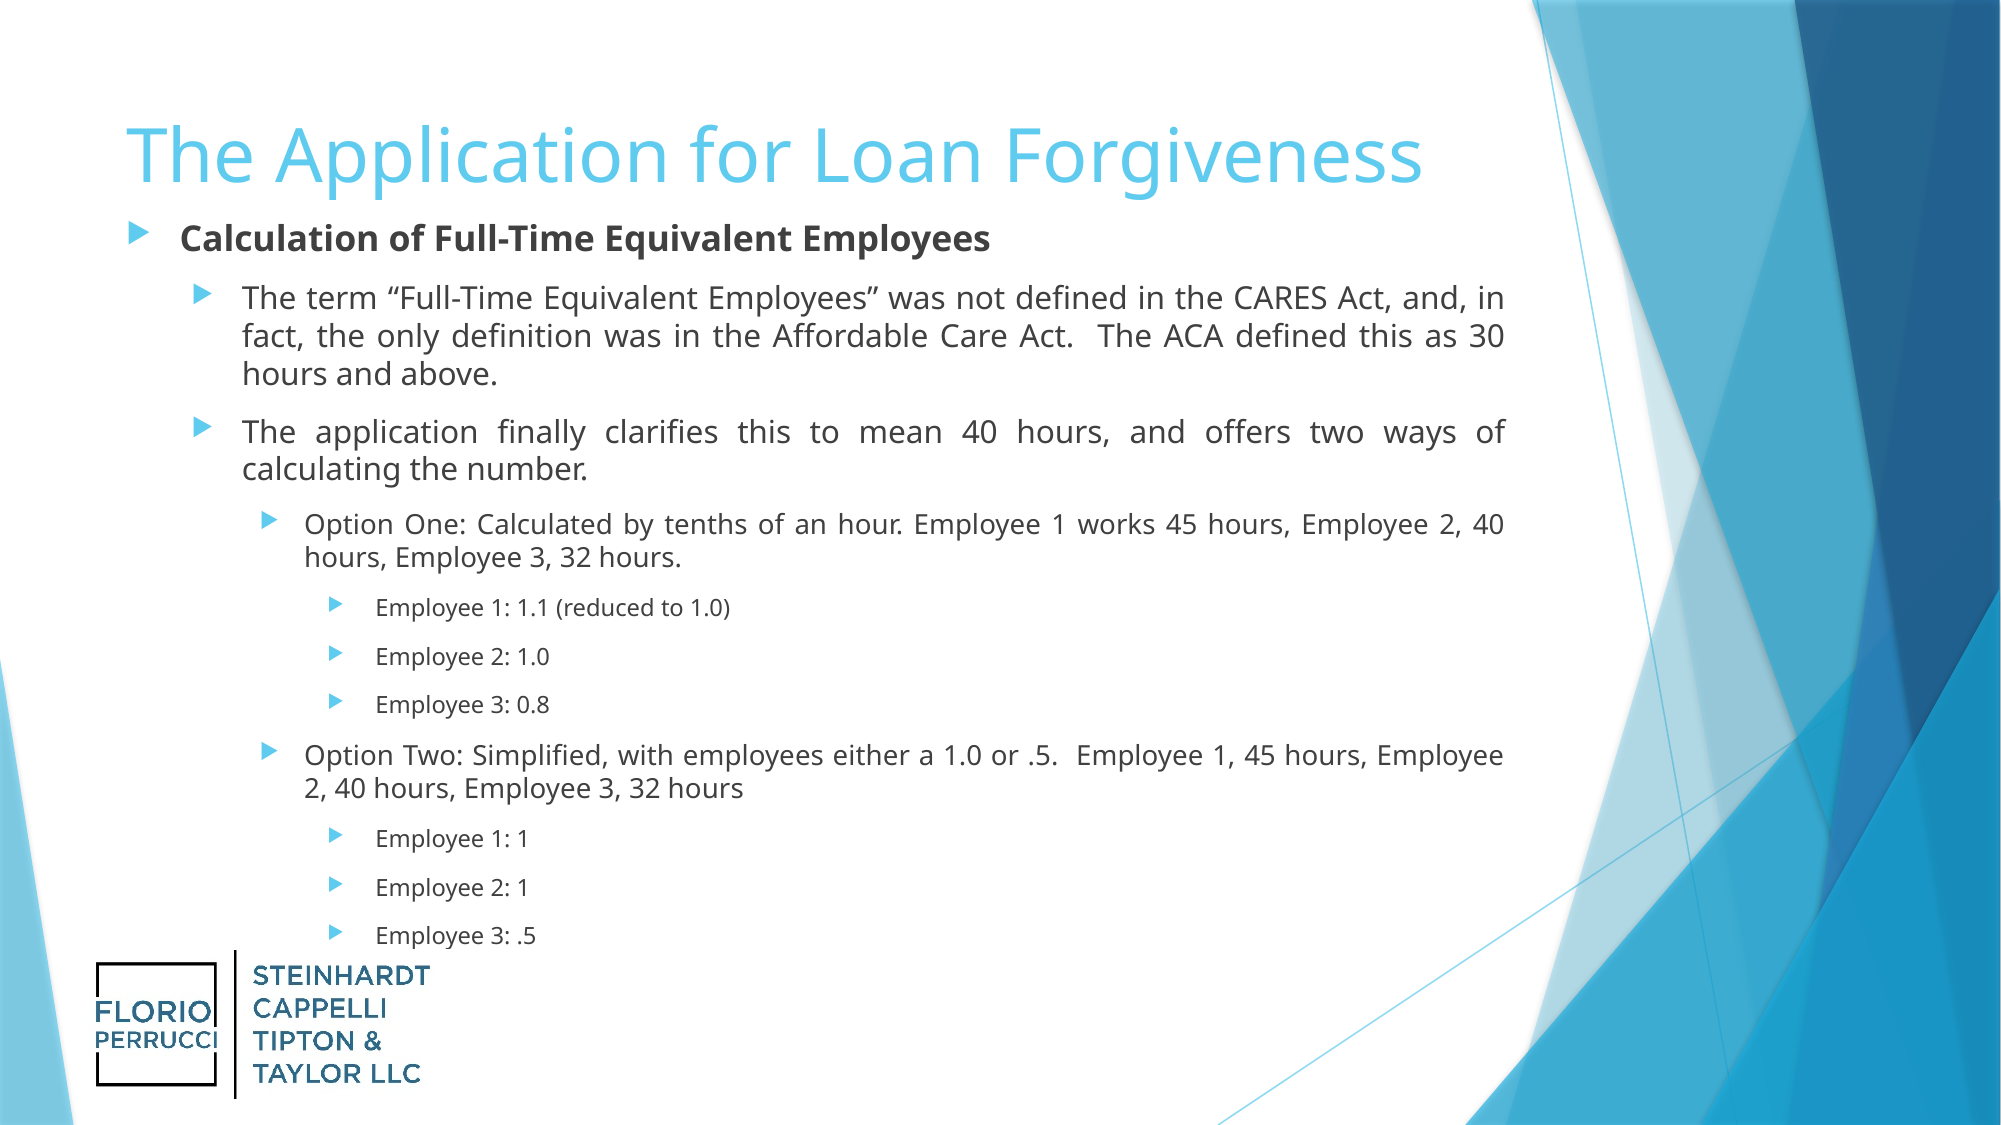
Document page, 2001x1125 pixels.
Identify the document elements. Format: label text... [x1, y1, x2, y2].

picture [88, 948, 507, 1102]
title The Application for Loan Forgiveness [111, 99, 1522, 208]
list Calculation of Full-Time Equivalent Employees The term “Full-Time Equivalent Employees” was not defined in the CARES Act, and, in fact, the only definition was in the Affordable Care Act. The ACA defined this as 30 hours and above. The application finally clarifies this to mean 40 hours, and offers two ways of calculating the number. Option One: Calculated by tenths of an hour. Employee 1 works 45 hours, Employee 2, 40 hours, Employee 3, 32 hours. Employee 1: 1.1 (reduced to 1.0) Employee 2: 1.0 Employee 3: 0.8 Option Two: Simplified, with employees either a 1.0 or .5. Employee 1, 45 hours, Employee 2, 40 hours, Employee 3, 32 hours Employee 1: 1 Employee 2: 1 Employee 3: .5 [111, 208, 1522, 964]
